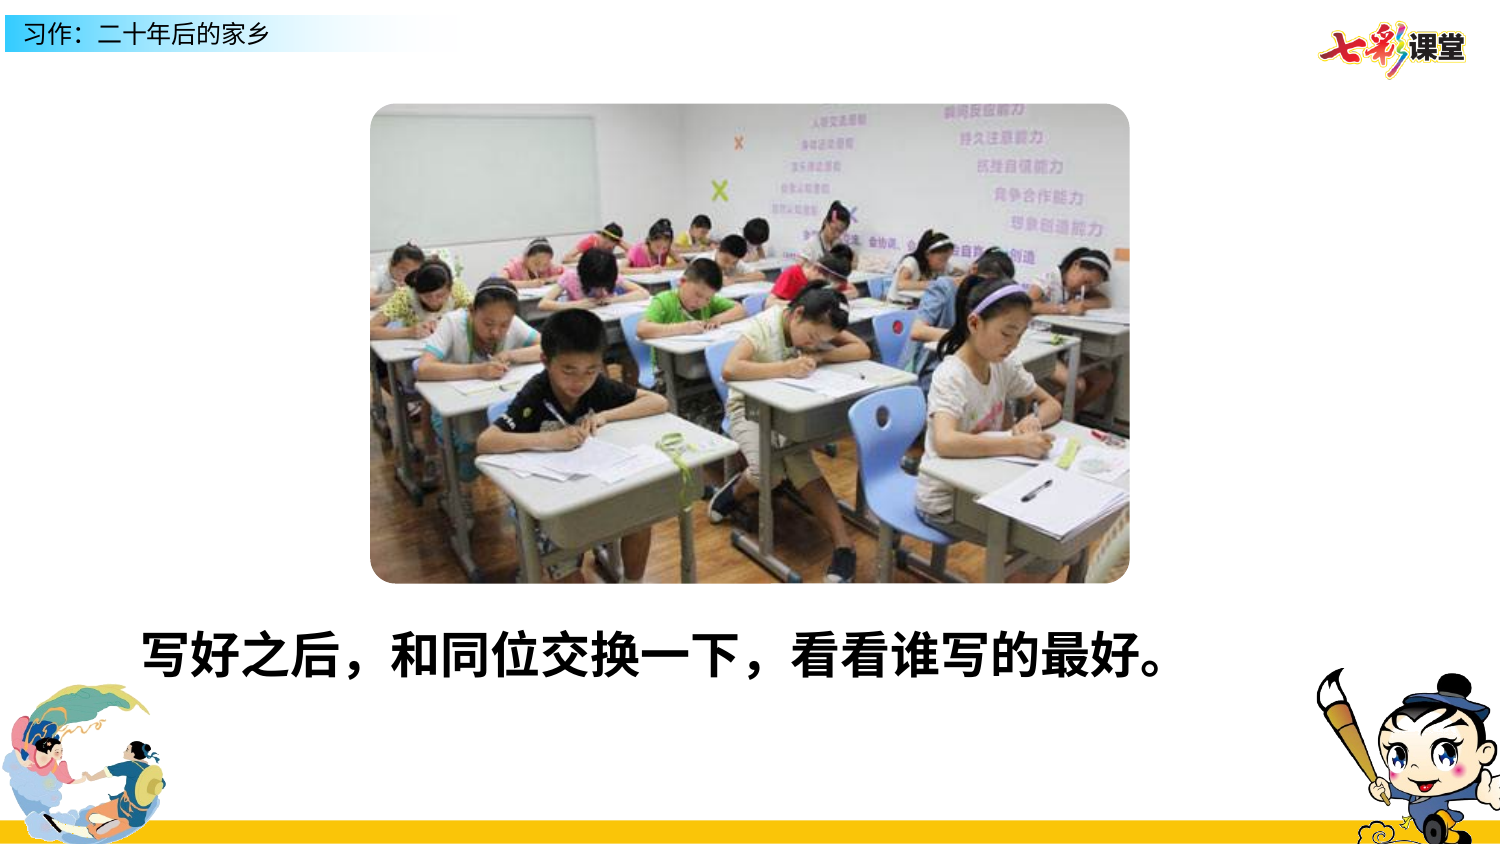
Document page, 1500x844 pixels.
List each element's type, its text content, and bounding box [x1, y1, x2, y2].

picture [1316, 20, 1468, 80]
picture [1316, 668, 1500, 844]
picture [0, 667, 187, 844]
picture [369, 103, 1130, 584]
text_box 写好之后，和同位交换一下，看看谁写的最好。 [129, 618, 1402, 690]
